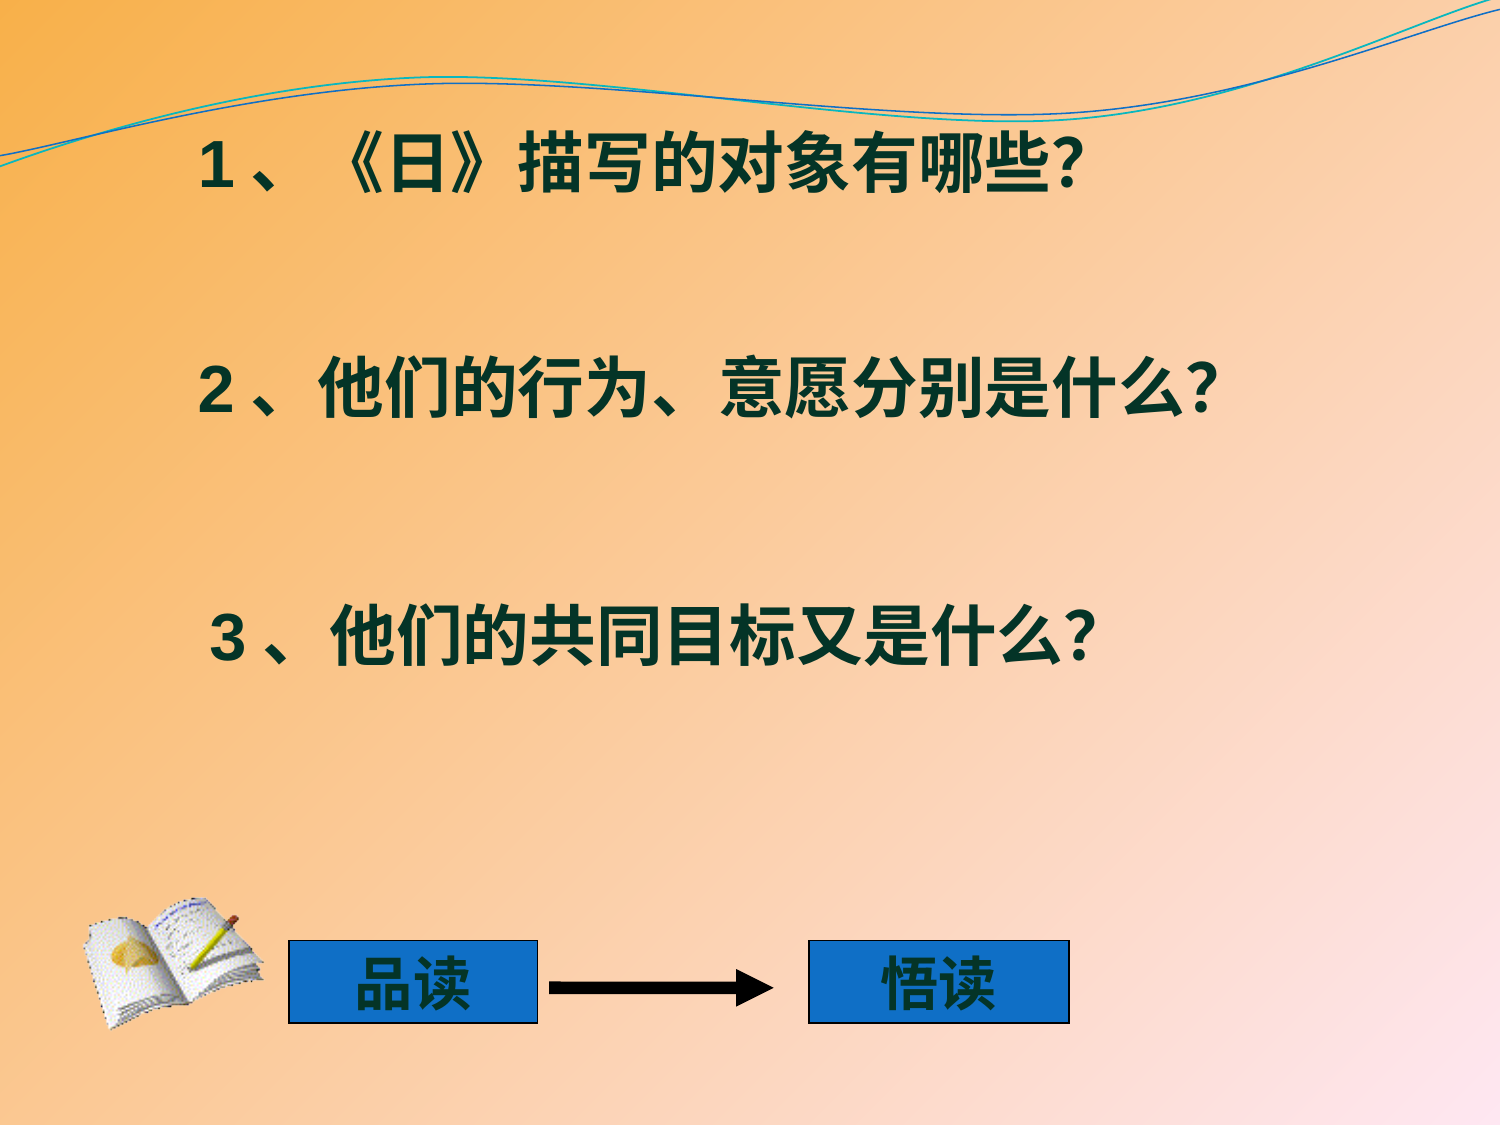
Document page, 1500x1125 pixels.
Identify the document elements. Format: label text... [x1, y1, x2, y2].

text_box [549, 981, 774, 995]
picture [76, 869, 279, 1037]
text_box 悟读 [809, 940, 1069, 1024]
text_box 3、他们的共同目标又是什么？ [194, 586, 1164, 681]
text_box 1、《日》描写的对象有哪些？ [183, 113, 1306, 209]
text_box 2、他们的行为、意愿分别是什么？ [183, 337, 1282, 433]
text_box 品读 [289, 940, 538, 1024]
